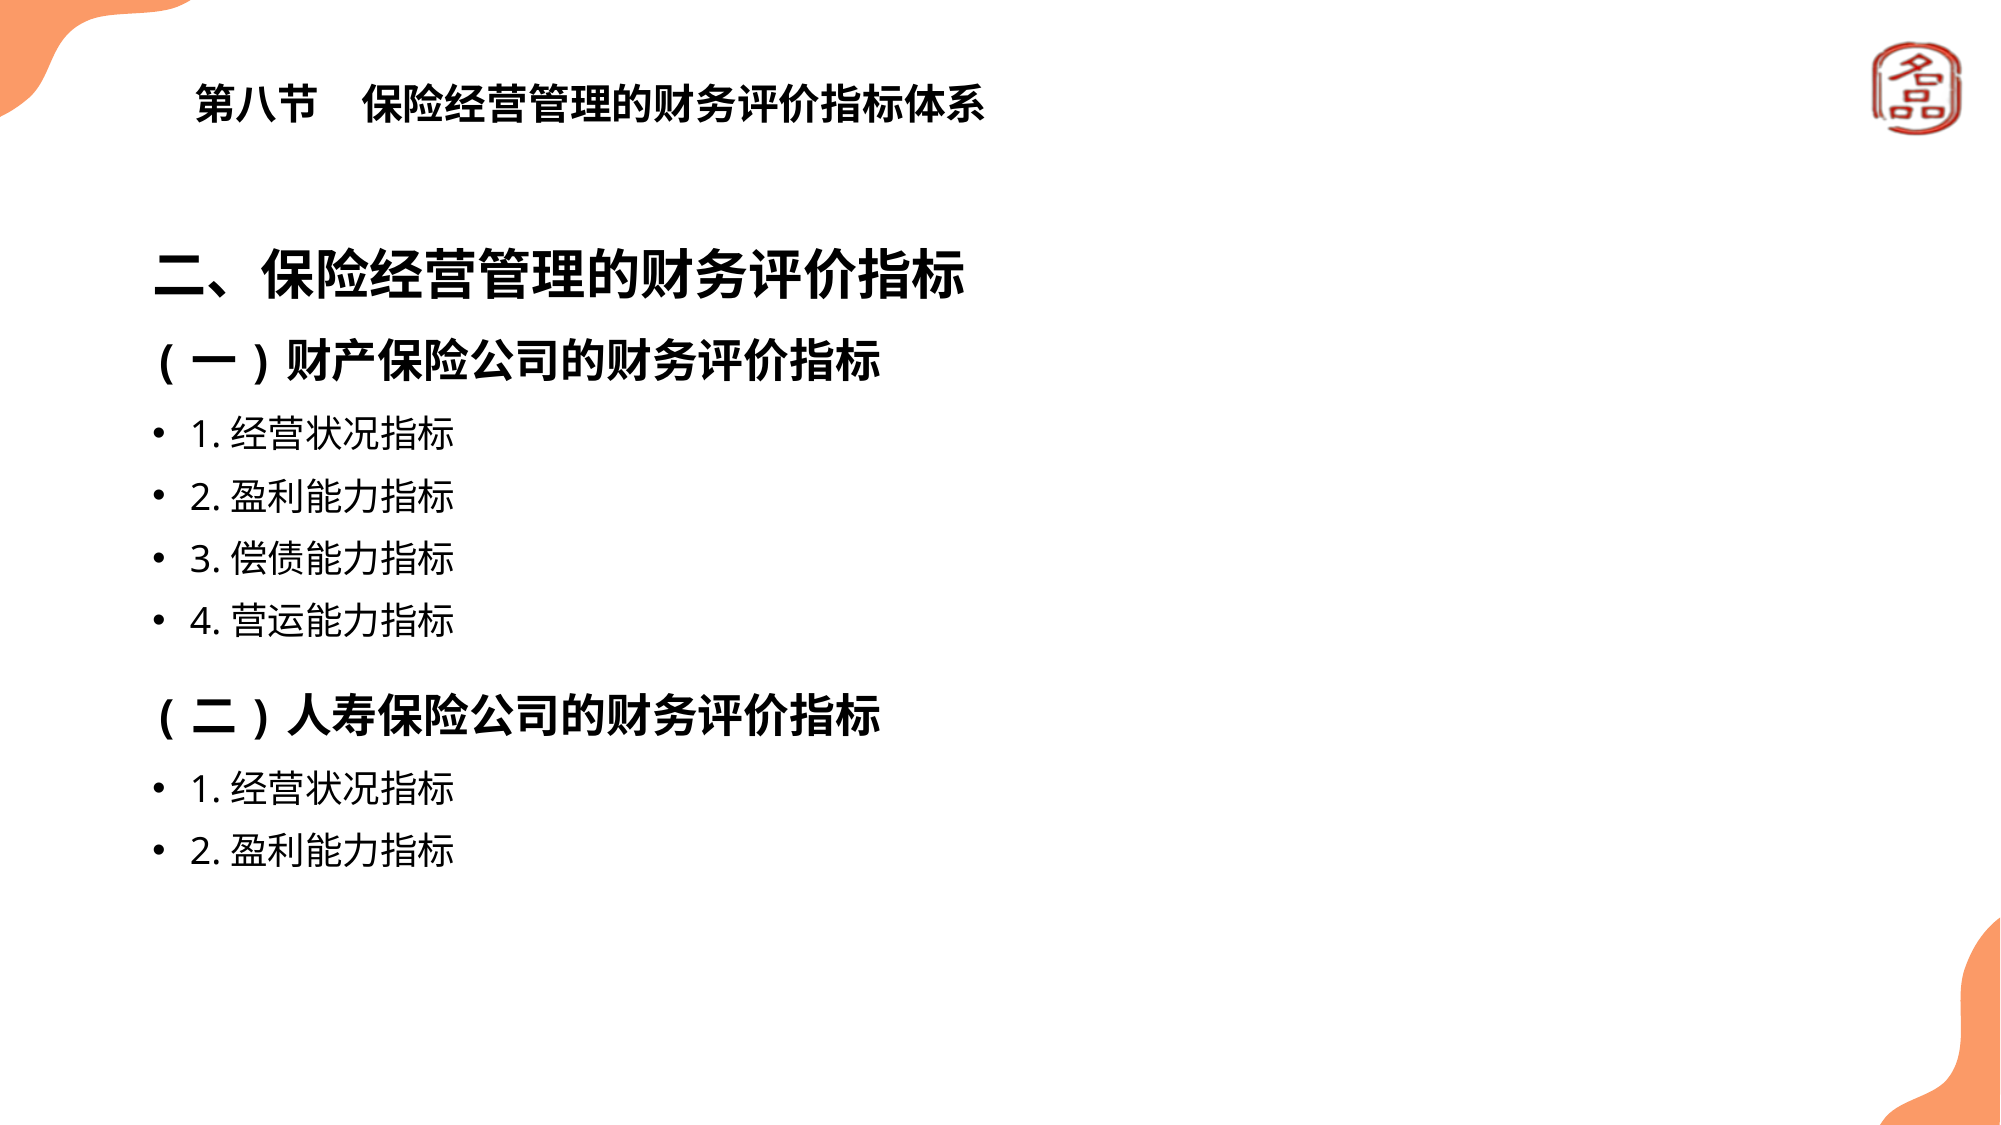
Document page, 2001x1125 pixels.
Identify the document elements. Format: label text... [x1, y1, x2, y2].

title 第八节 保险经营管理的财务评价指标体系 [137, 60, 1863, 152]
list 二、保险经营管理的财务评价指标 (一)财产保险公司的财务评价指标 1.经营状况指标 2.盈利能力指标 3.偿债能力指标 4.营运能力指标 (二)人寿保险公司的财务评价指标 1.经营状况指标 2.盈利能力指标 [137, 217, 1863, 1031]
picture [1861, 10, 1990, 147]
